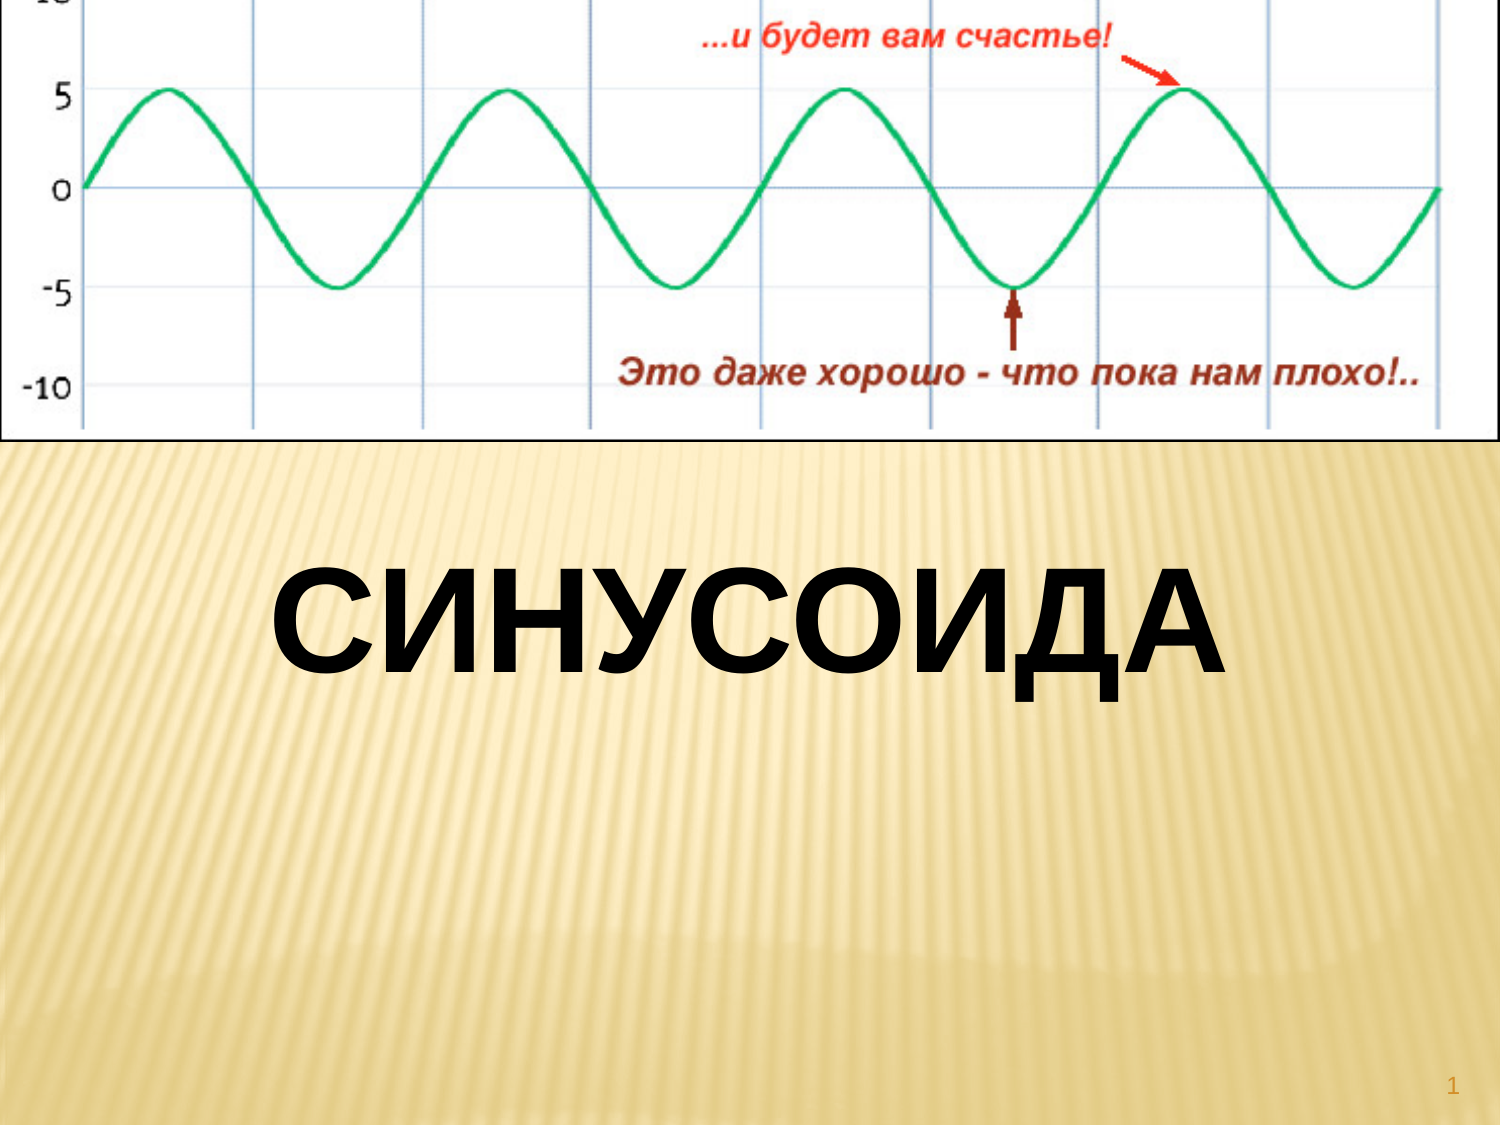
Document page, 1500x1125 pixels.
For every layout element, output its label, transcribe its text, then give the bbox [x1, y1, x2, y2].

slide_number 1 [1350, 1062, 1475, 1103]
text_box СИНУСОИДА [253, 515, 1258, 710]
picture [0, 0, 1500, 442]
